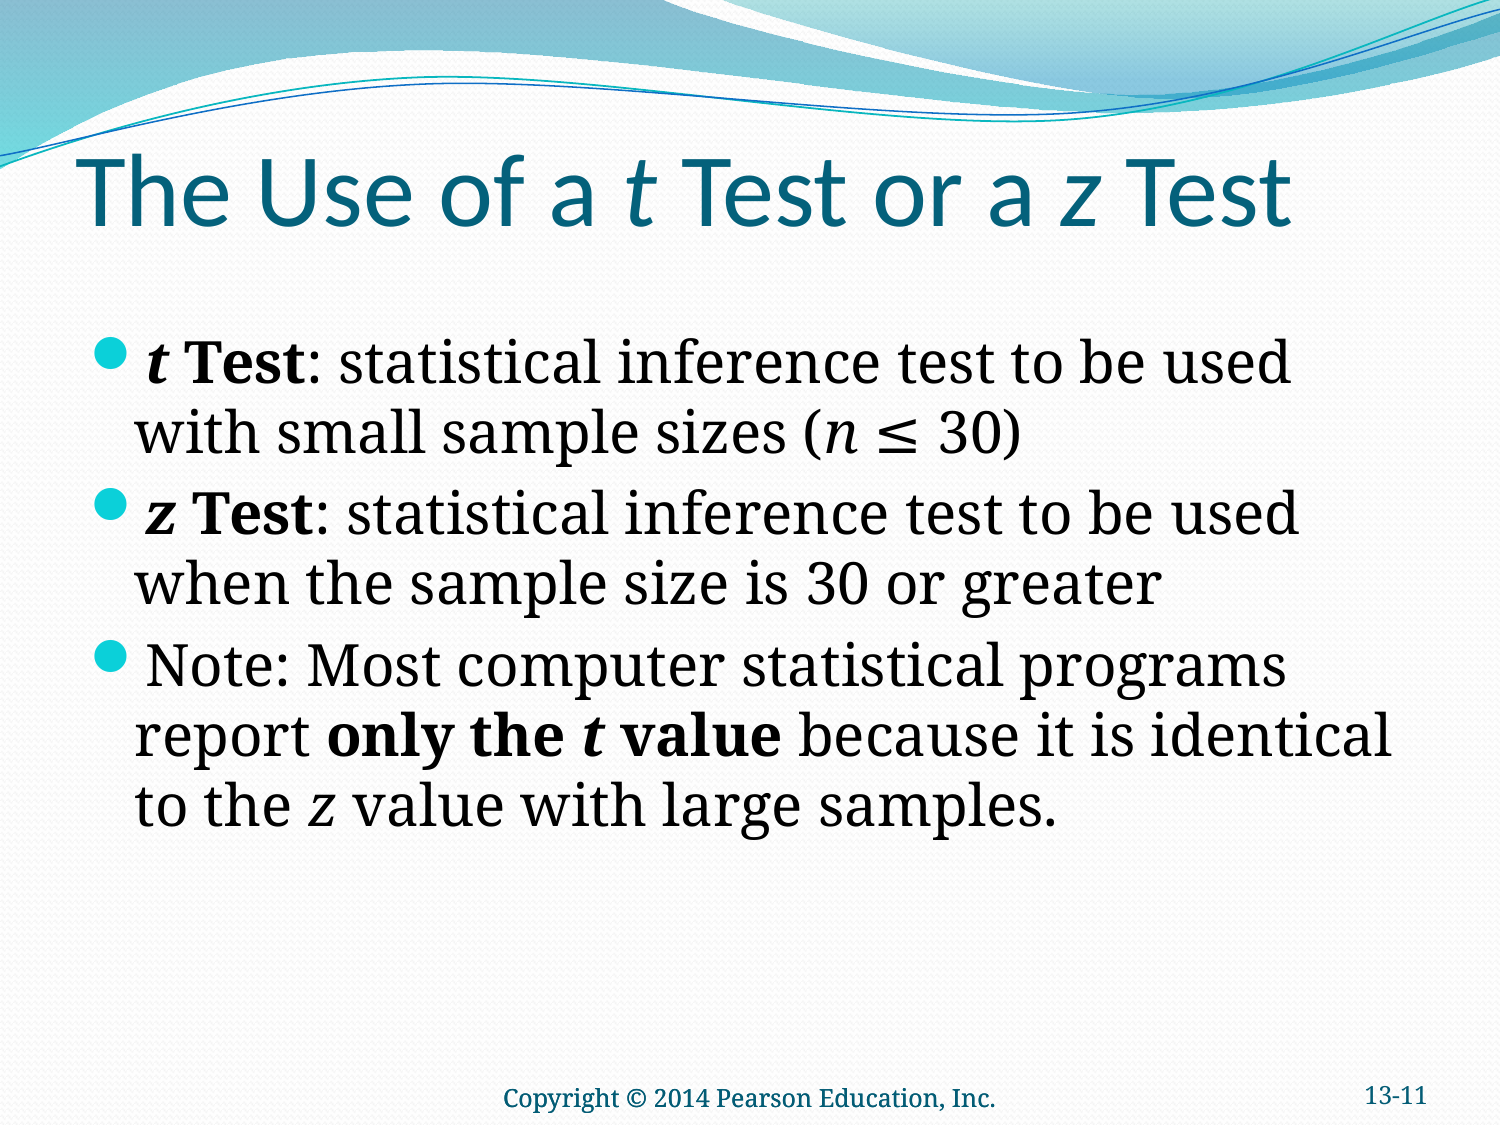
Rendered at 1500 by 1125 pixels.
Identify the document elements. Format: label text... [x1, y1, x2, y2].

list t Test: statistical inference test to be used with small sample sizes (n ≤ 30) z Test: statistical inference test to be used when the sample size is 30 or greater Note: Most computer statistical programs report only the t value because it is identical to the z value with large samples. [75, 317, 1425, 1038]
title The Use of a t Test or a z Test [75, 87, 1425, 276]
